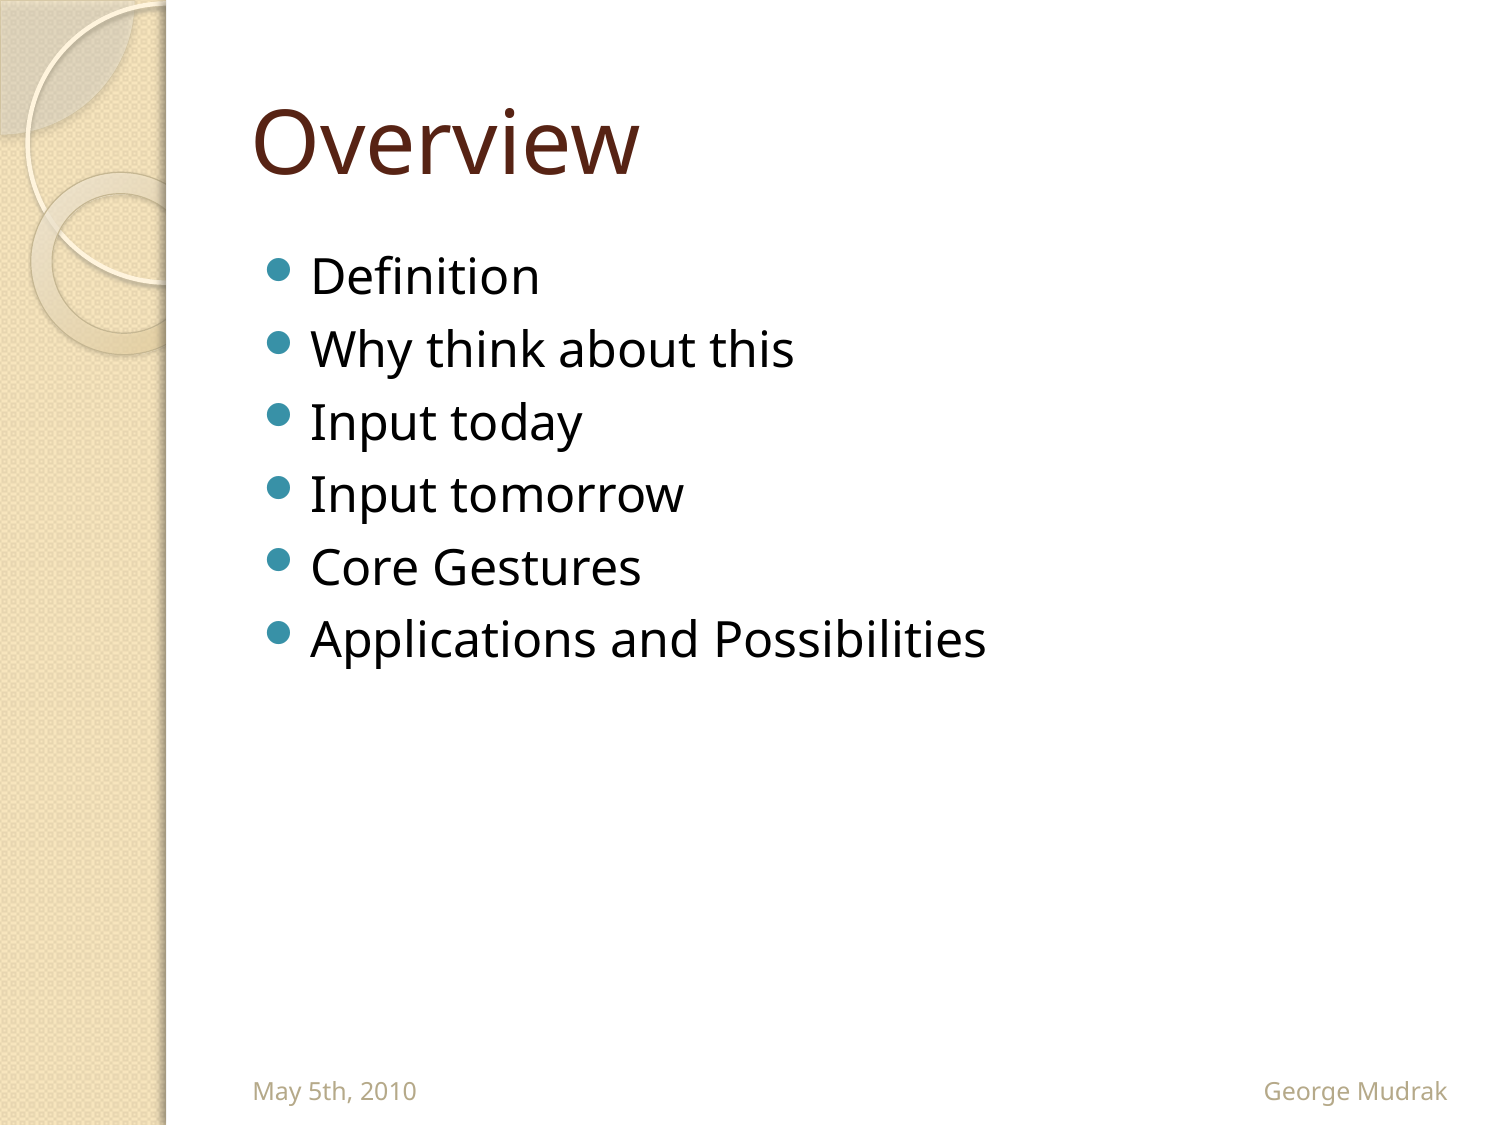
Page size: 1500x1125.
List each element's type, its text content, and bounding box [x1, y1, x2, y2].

list Definition Why think about this Input today Input tomorrow Core Gestures Applications and Possibilities [235, 237, 1466, 1025]
footer George Mudrak [938, 1034, 1463, 1113]
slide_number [237, 1034, 938, 1113]
title Overview [235, 45, 1466, 233]
